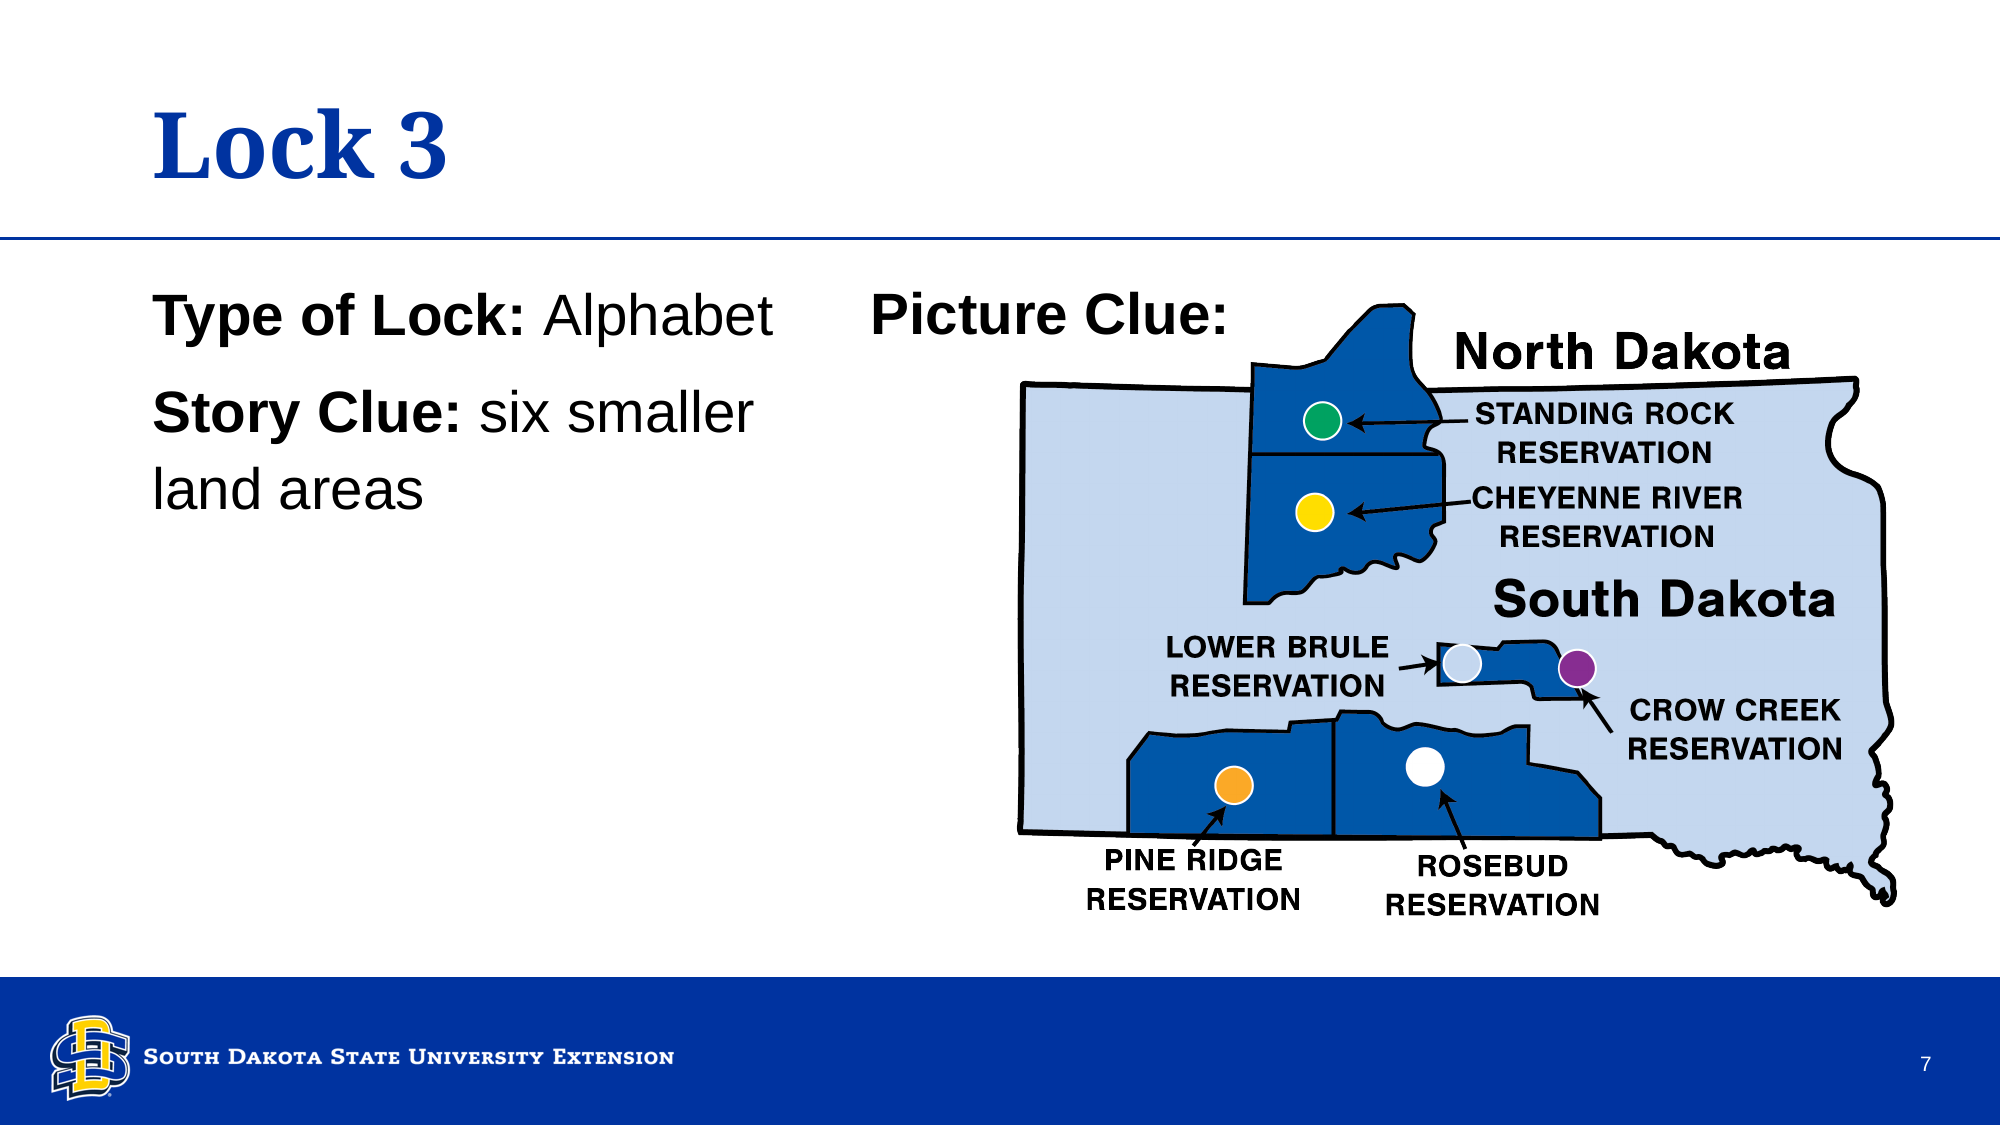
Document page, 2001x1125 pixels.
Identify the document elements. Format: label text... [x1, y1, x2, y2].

list Type of Lock: Alphabet Story Clue: six smaller land areas [137, 262, 843, 940]
picture [50, 1015, 674, 1101]
title Lock 3 – 2 [137, 59, 1863, 239]
text_box Picture Clue: [855, 262, 1857, 354]
picture [1002, 297, 1970, 919]
